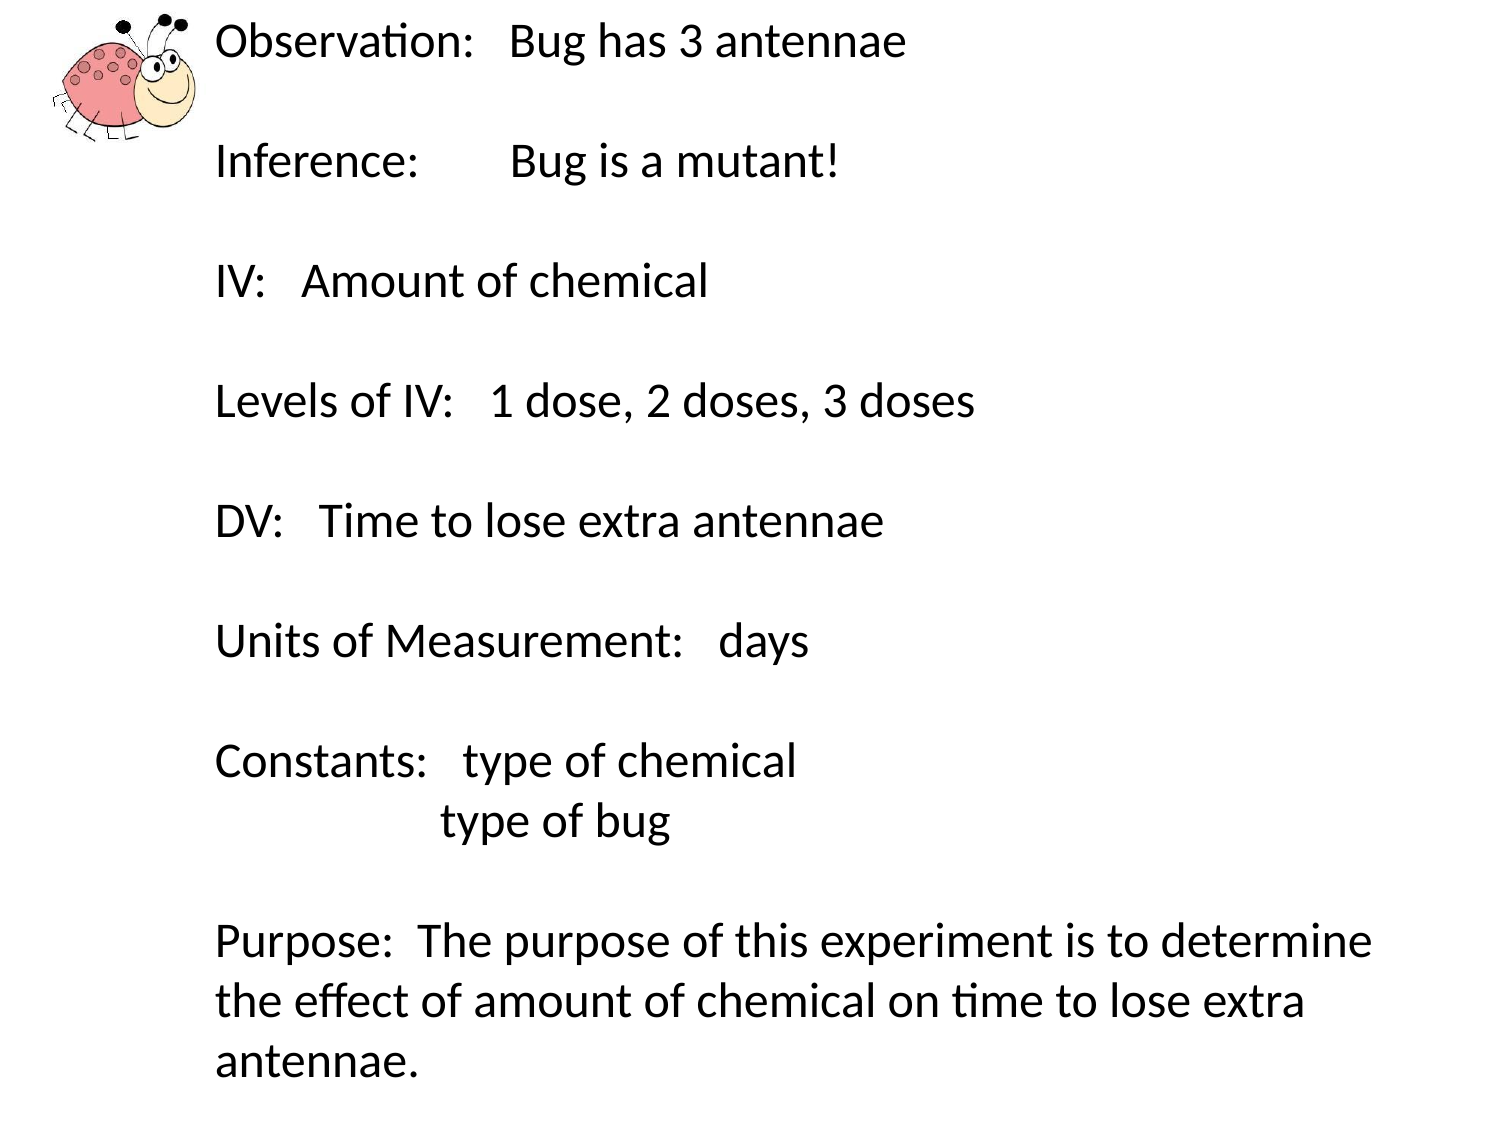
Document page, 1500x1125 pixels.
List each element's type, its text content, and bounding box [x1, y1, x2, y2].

text_box Observation: Bug has 3 antennae Inference: Bug is a mutant! IV: Amount of chemical Levels of IV: 1 dose, 2 doses, 3 doses DV: Time to lose extra antennae Units of Measurement: days Constants: type of chemical type of bug Purpose: The purpose of this experiment is to determine the effect of amount of chemical on time to lose extra antennae. [199, 0, 1413, 1125]
picture [49, 0, 213, 168]
